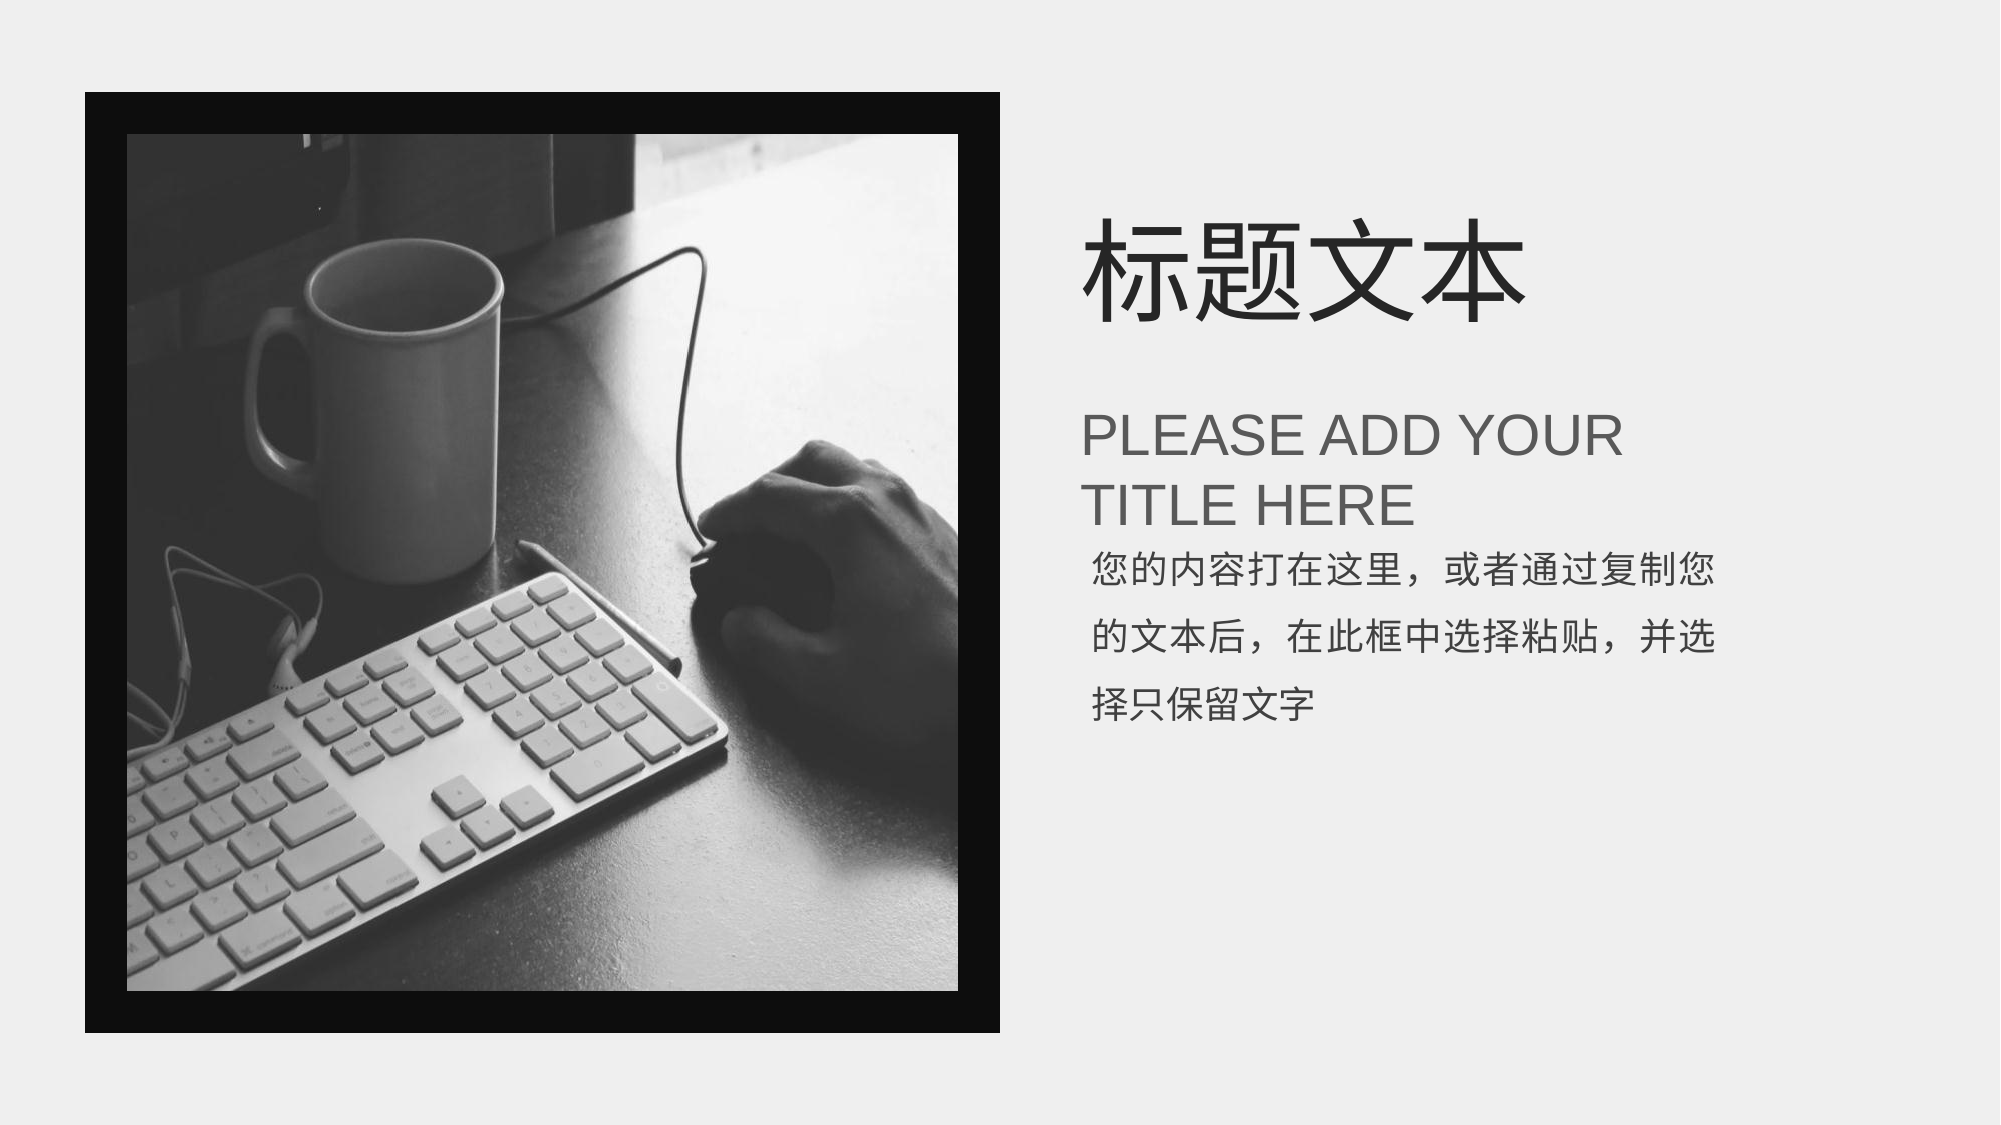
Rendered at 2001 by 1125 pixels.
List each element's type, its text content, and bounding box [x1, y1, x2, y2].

text_box 您的内容打在这里，或者通过复制您的文本后，在此框中选择粘贴，并选择只保留文字 [1090, 544, 1717, 961]
text_box PLEASE ADD YOUR TITLE HERE [1065, 389, 1811, 544]
text_box 标题文本 [1065, 193, 1965, 344]
text_box [105, 112, 980, 1013]
